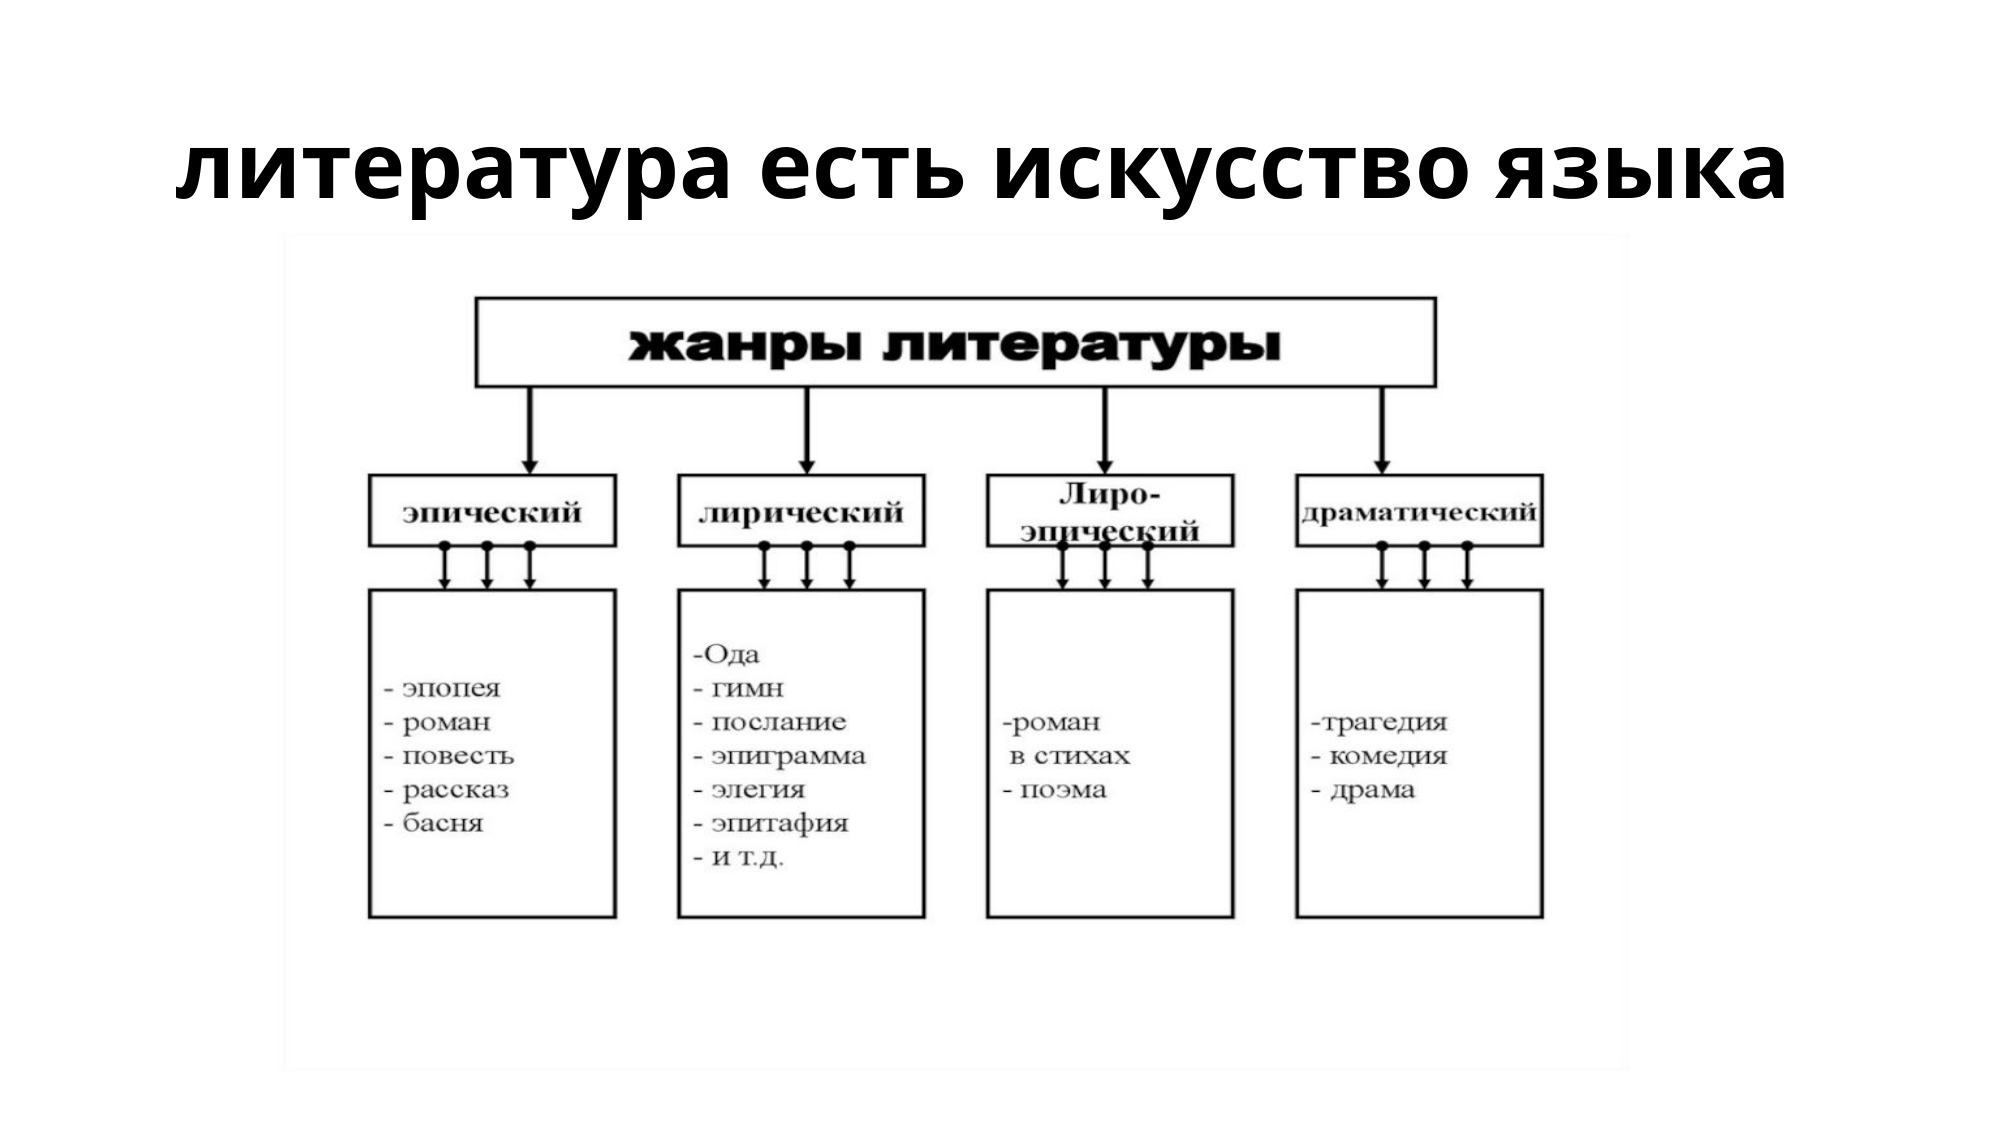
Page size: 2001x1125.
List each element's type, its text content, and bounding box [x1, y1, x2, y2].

title литература есть искусство языка [137, 59, 1863, 278]
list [152, 233, 1760, 1071]
